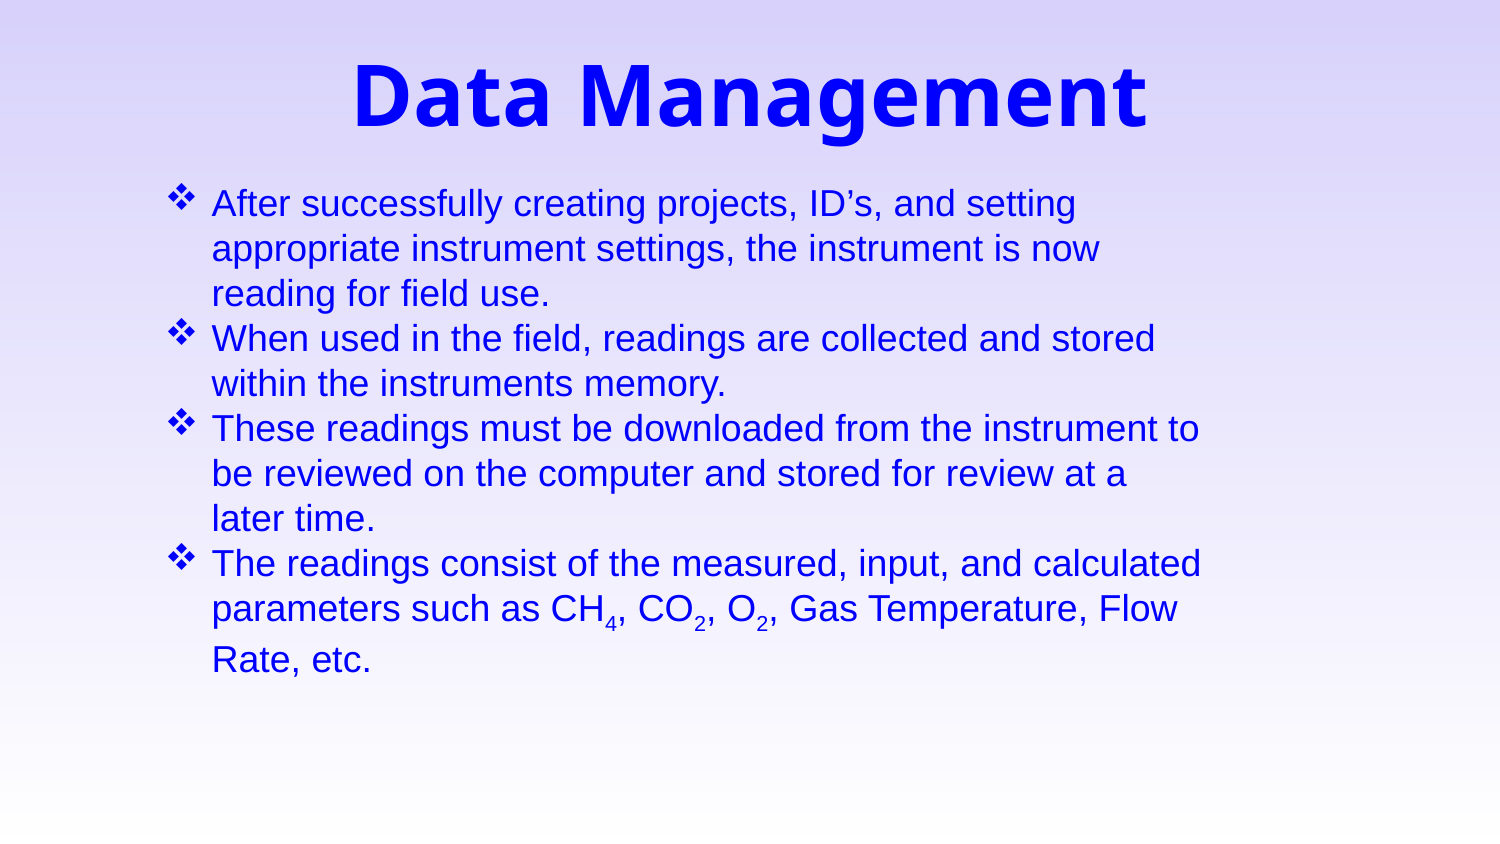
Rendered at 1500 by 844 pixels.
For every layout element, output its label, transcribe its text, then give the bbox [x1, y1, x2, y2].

text_box After successfully creating projects, ID’s, and setting appropriate instrument settings, the instrument is now reading for field use. When used in the field, readings are collected and stored within the instruments memory. These readings must be downloaded from the instrument to be reviewed on the computer and stored for review at a later time. The readings consist of the measured, input, and calculated parameters such as CH4, CO2, O2, Gas Temperature, Flow Rate, etc. [150, 171, 1225, 733]
title Data Management [75, 21, 1425, 163]
